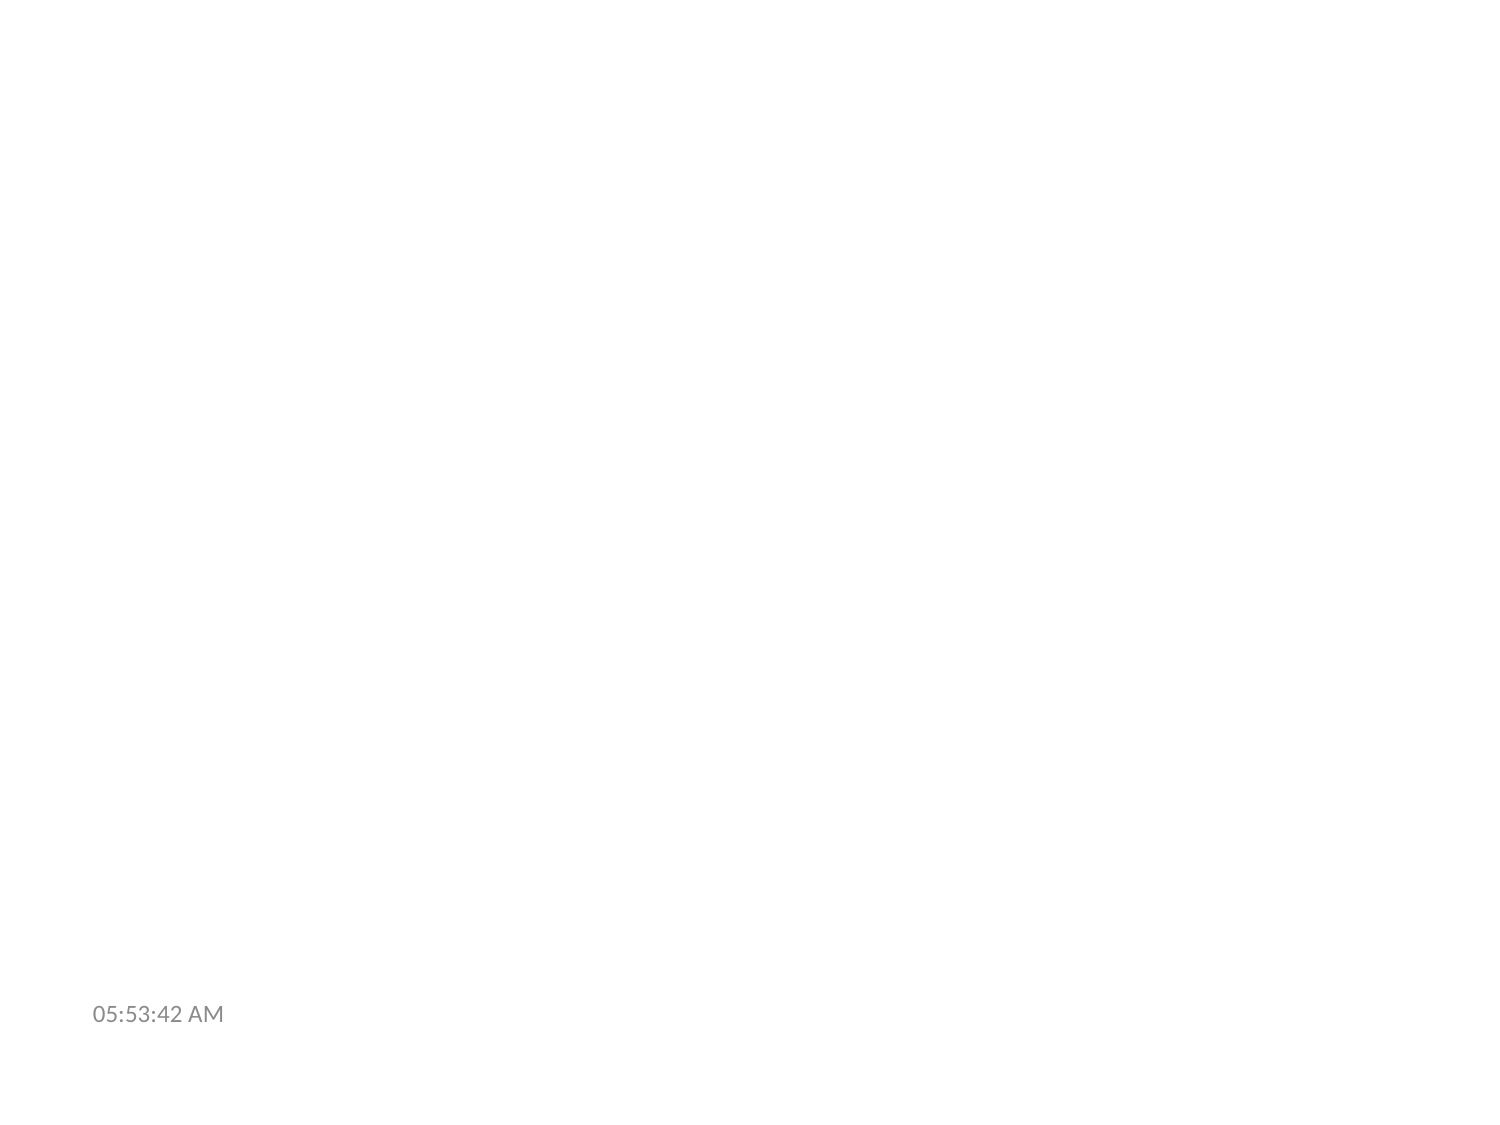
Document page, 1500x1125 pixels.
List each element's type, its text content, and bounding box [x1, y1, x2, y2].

text_box 3:35:09 PM [77, 982, 428, 1043]
